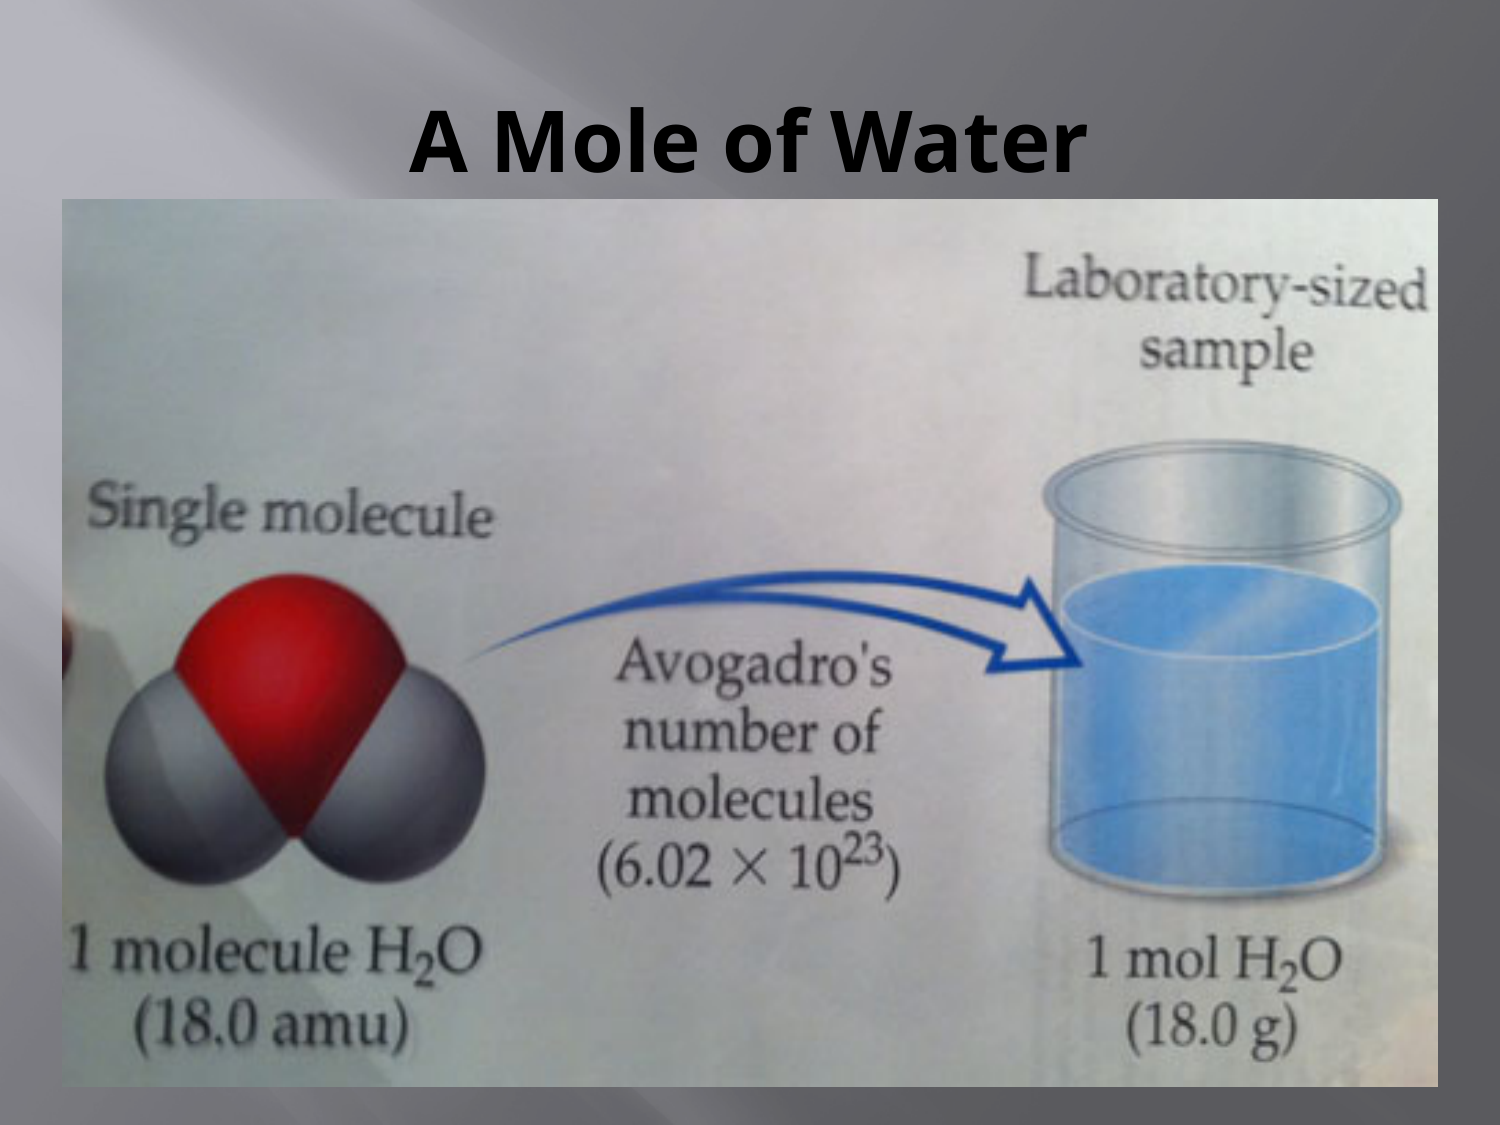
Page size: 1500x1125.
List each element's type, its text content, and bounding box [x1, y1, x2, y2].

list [62, 199, 1438, 1087]
title A Mole of Water [75, 45, 1425, 199]
